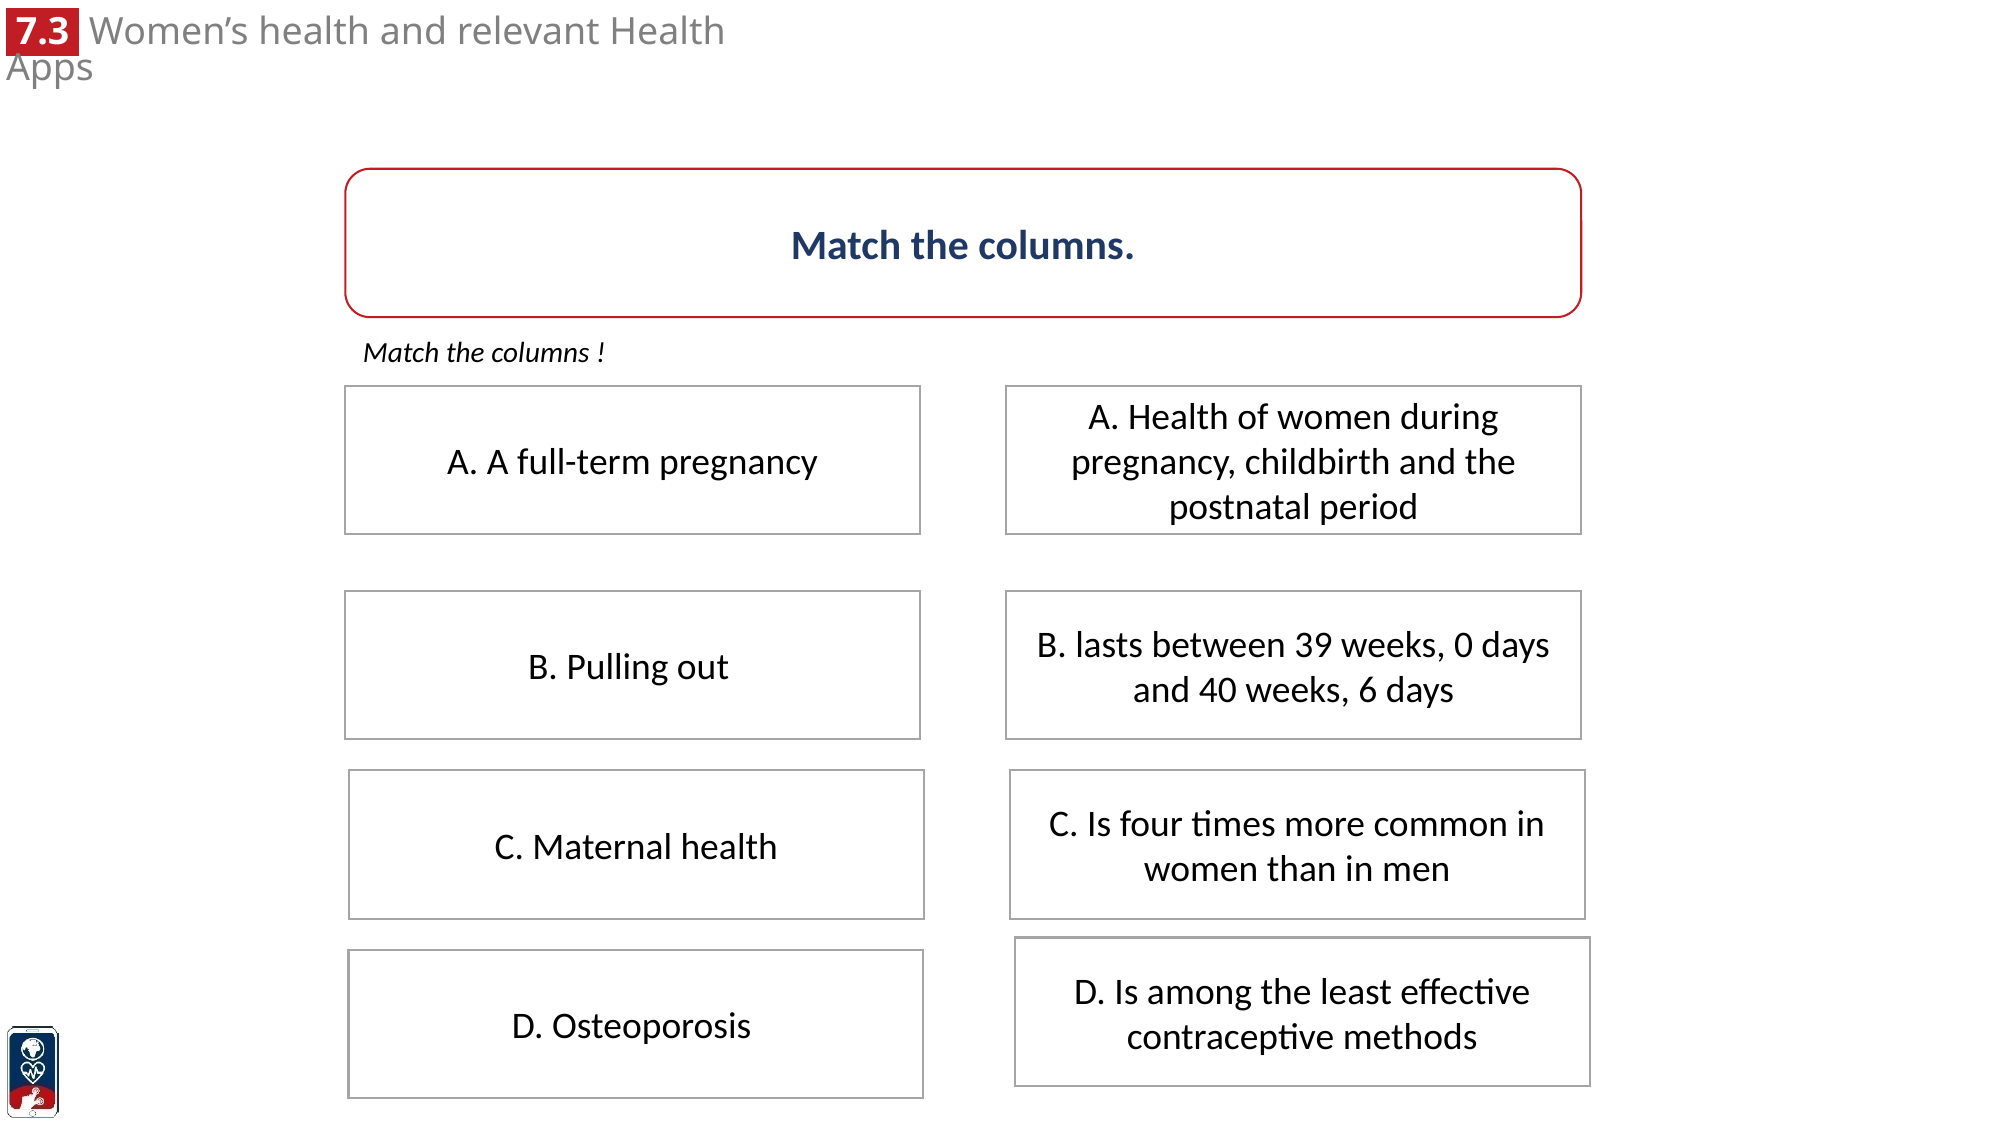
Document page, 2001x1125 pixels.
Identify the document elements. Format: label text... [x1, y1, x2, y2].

text_box D. Is among the least effective contraceptive methods [1014, 936, 1591, 1087]
text_box C. Maternal health [348, 769, 925, 920]
text_box B. Pulling out [344, 590, 921, 740]
text_box C. Is four times more common in women than in men [1009, 769, 1586, 920]
text_box Match the columns. [344, 167, 1583, 319]
text_box Match the columns ! [348, 325, 621, 376]
text_box B. lasts between 39 weeks, 0 days and 40 weeks, 6 days [1005, 590, 1582, 740]
text_box A. Health of women during pregnancy, childbirth and the postnatal period [1005, 385, 1582, 535]
text_box A. A full-term pregnancy [344, 385, 921, 535]
text_box D. Osteoporosis [347, 949, 924, 1099]
picture [7, 1026, 59, 1118]
